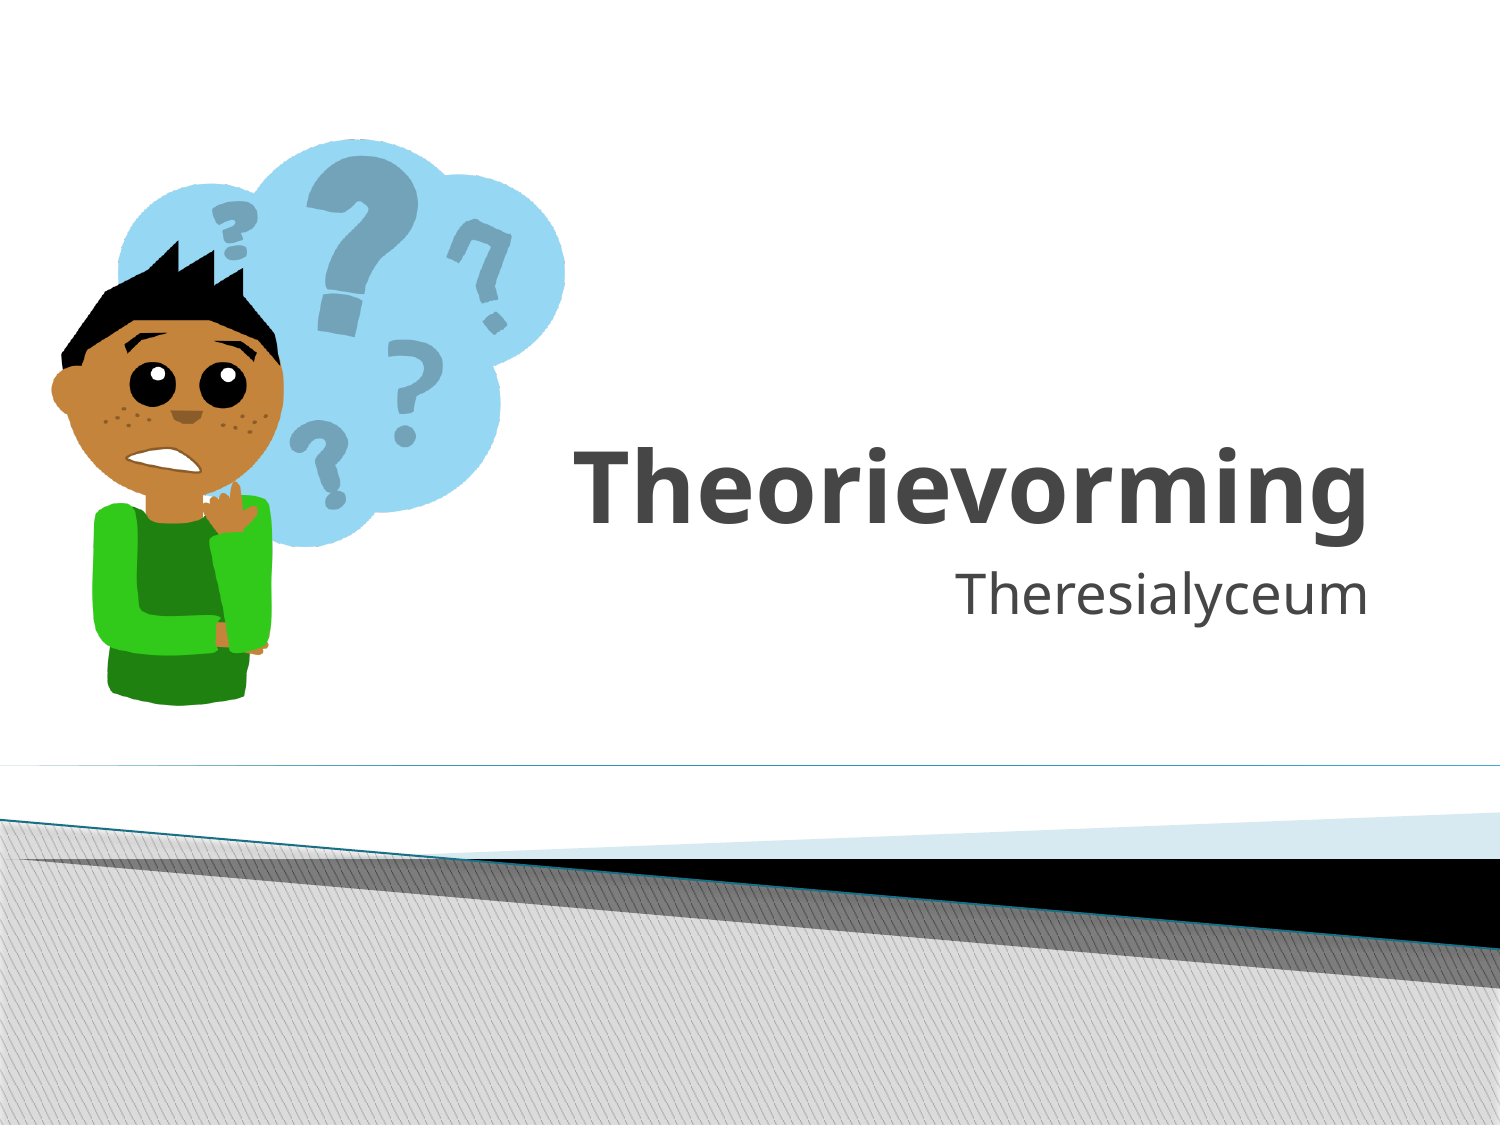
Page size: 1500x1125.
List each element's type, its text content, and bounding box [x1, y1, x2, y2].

title Theorievorming [580, 250, 1388, 550]
picture [42, 125, 574, 717]
picture [5, 859, 1500, 989]
subtitle Theresialyceum [112, 550, 1388, 823]
